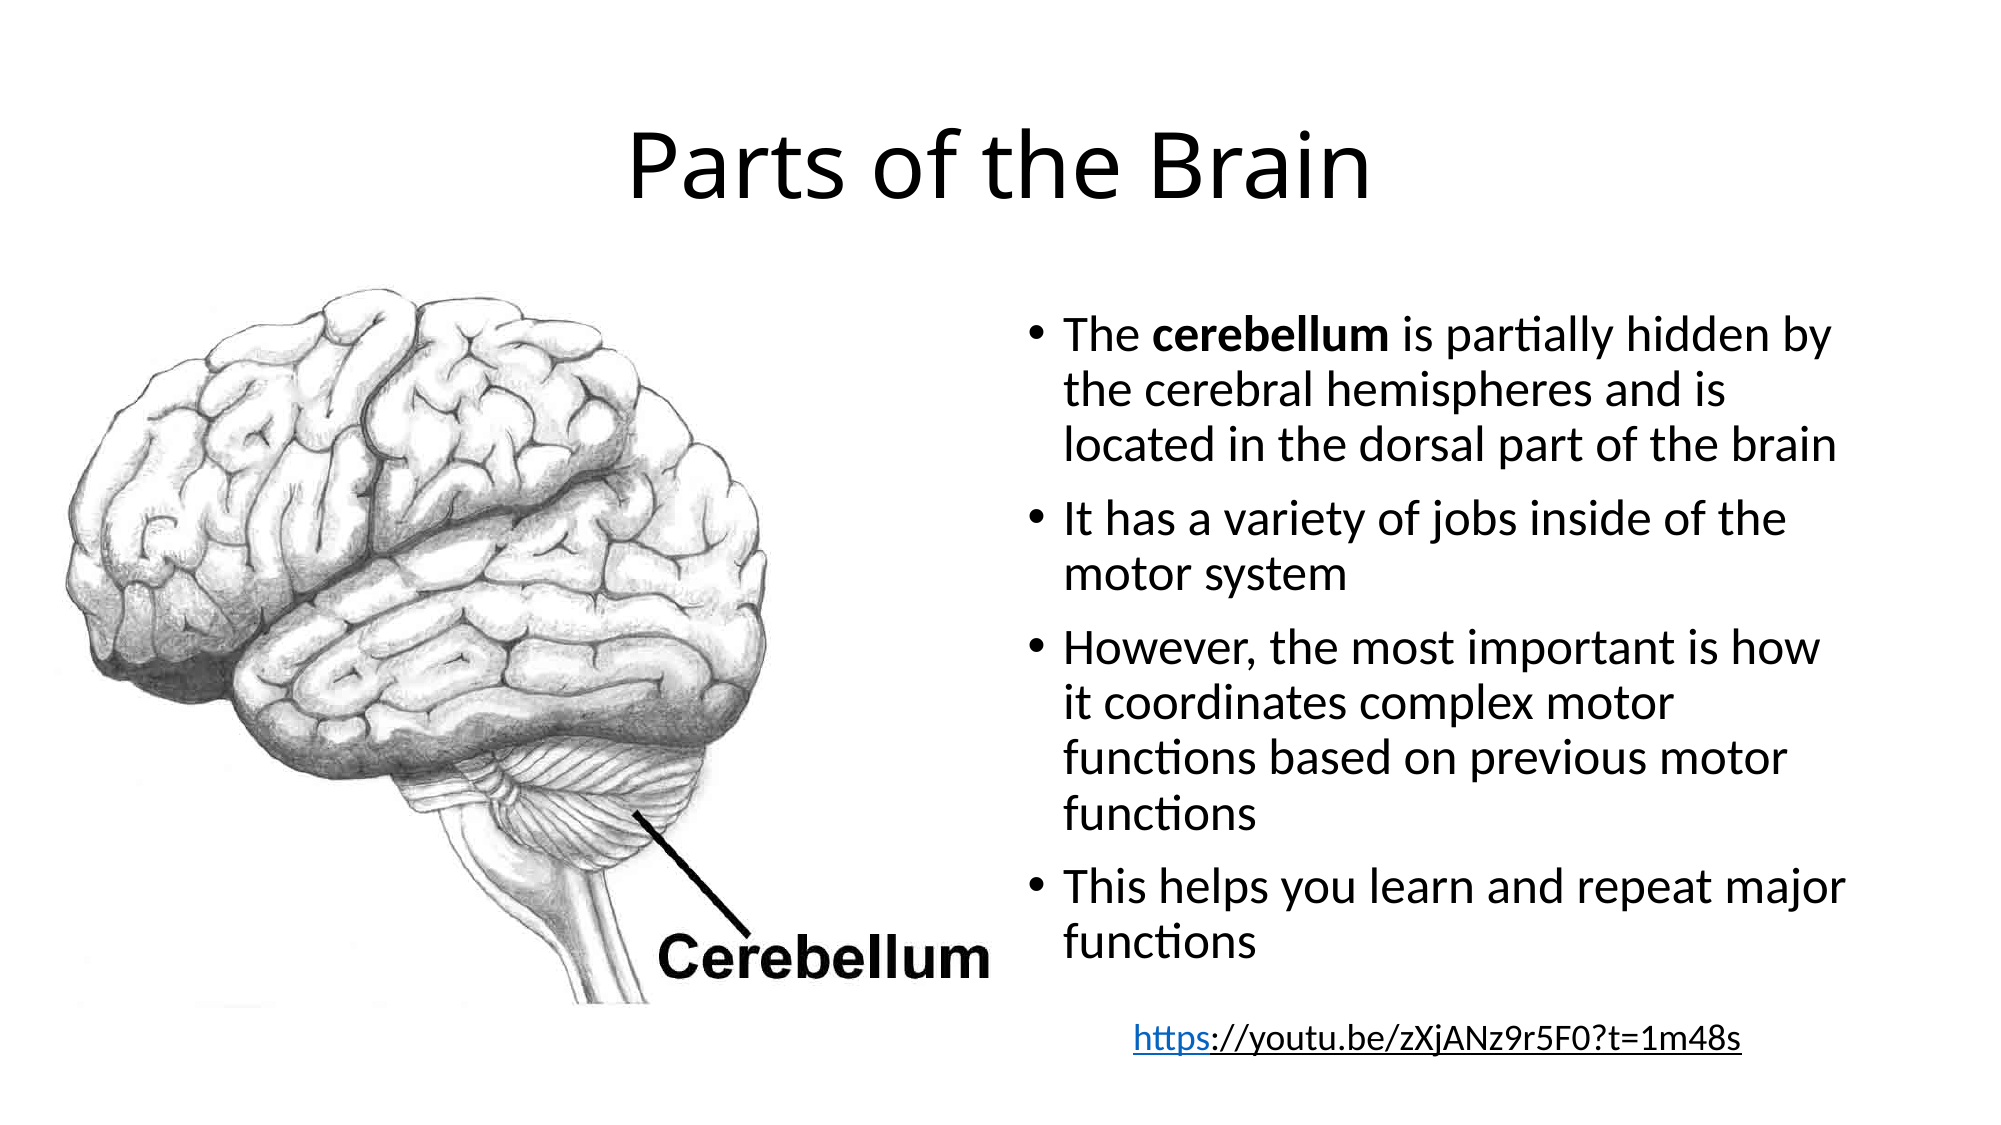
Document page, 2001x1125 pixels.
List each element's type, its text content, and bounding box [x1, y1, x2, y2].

picture [54, 276, 1000, 1014]
list The cerebellum is partially hidden by the cerebral hemispheres and is located in the dorsal part of the brain It has a variety of jobs inside of the motor system However, the most important is how it coordinates complex motor functions based on previous motor functions This helps you learn and repeat major functions [1012, 299, 1863, 1014]
title Parts of the Brain [137, 59, 1863, 278]
text_box https://youtu.be/zXjANz9r5F0?t=1m48s [1118, 1005, 1766, 1065]
